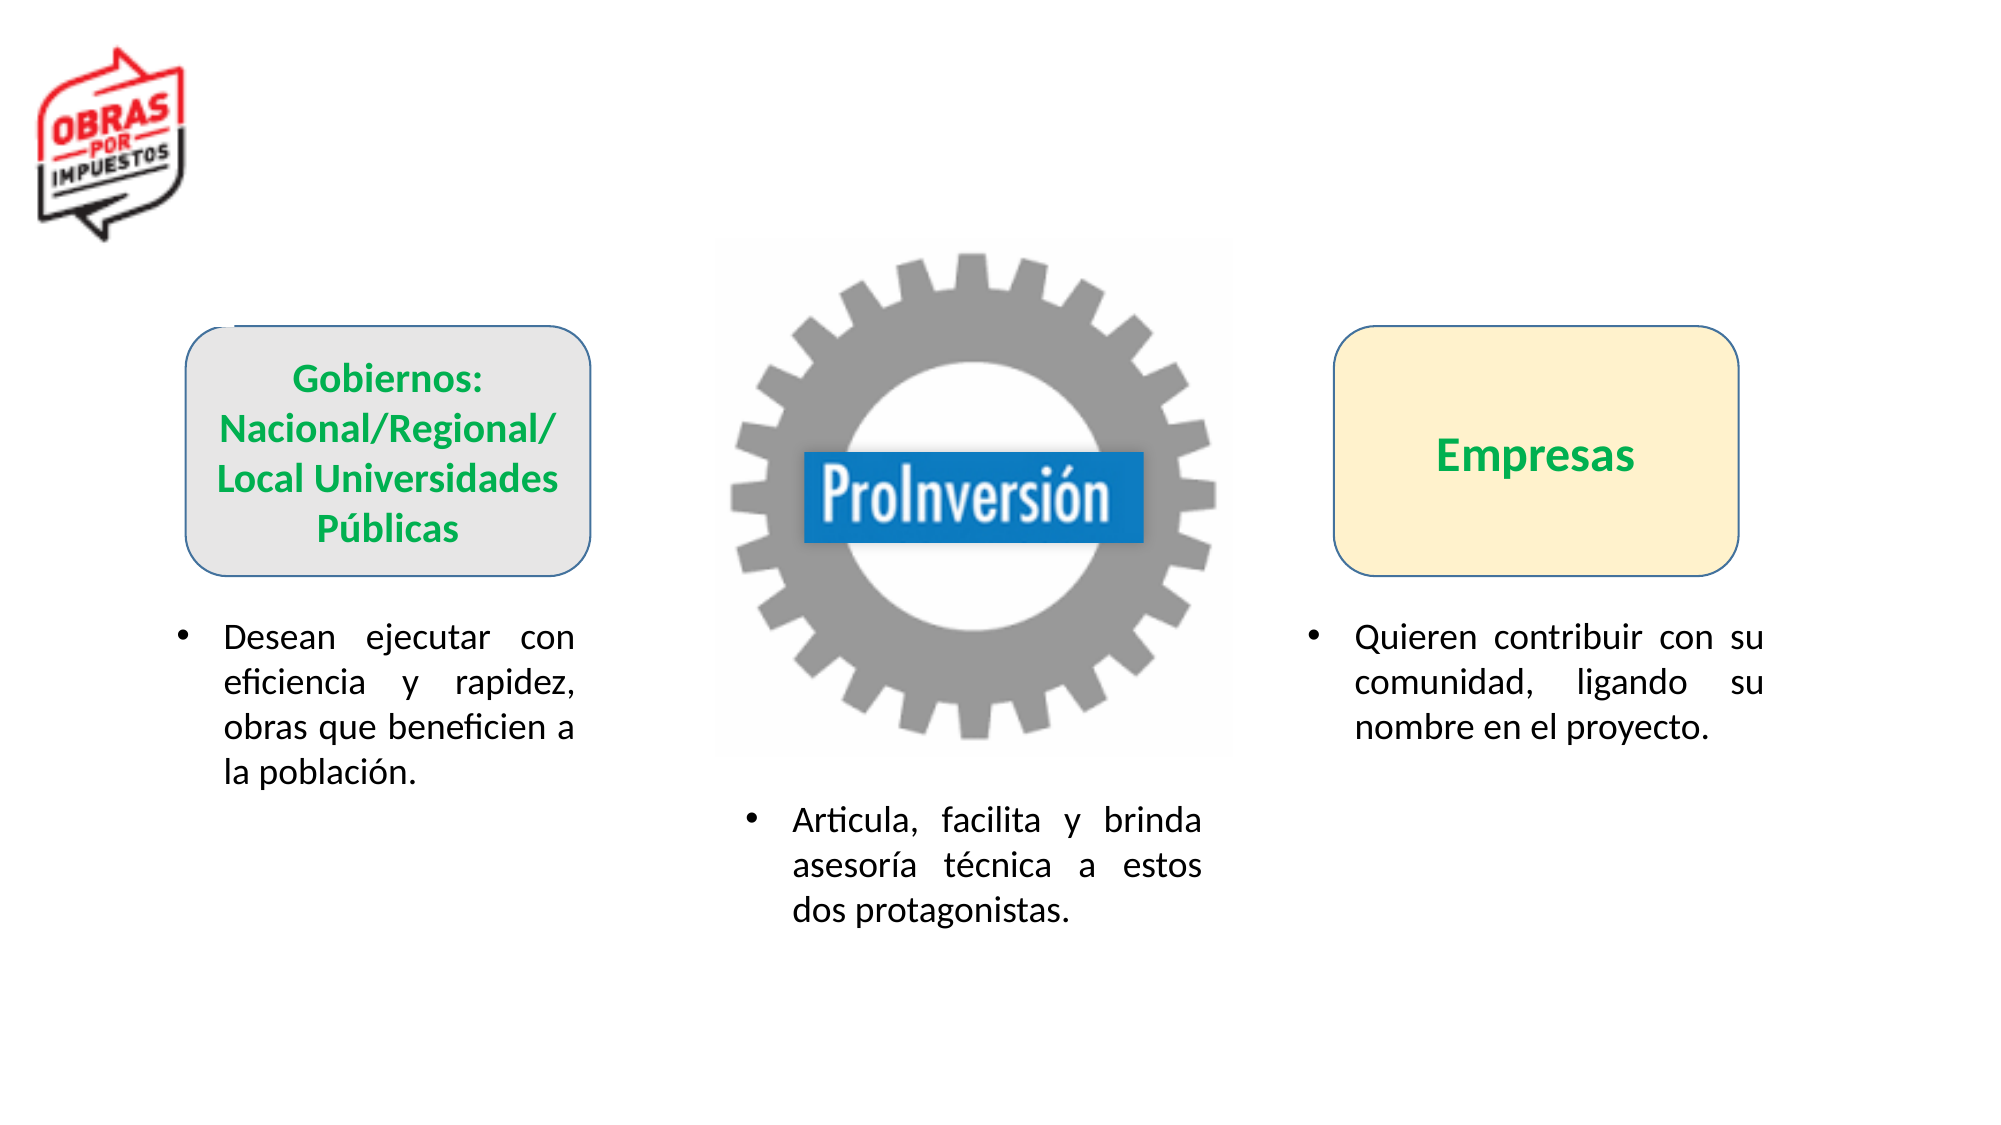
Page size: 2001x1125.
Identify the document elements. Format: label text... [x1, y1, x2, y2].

picture [0, 9, 235, 327]
text_box Desean ejecutar con eficiencia y rapidez, obras que beneficien a la población. [161, 604, 591, 800]
text_box Articula, facilita y brinda asesoría técnica a estos dos protagonistas. [730, 787, 1218, 937]
text_box Empresas [1332, 325, 1740, 578]
text_box Quieren contribuir con su comunidad, ligando su nombre en el proyecto. [1292, 604, 1780, 755]
text_box Gobiernos: Nacional/Regional/Local Universidades Públicas [184, 325, 592, 578]
picture [715, 238, 1233, 757]
